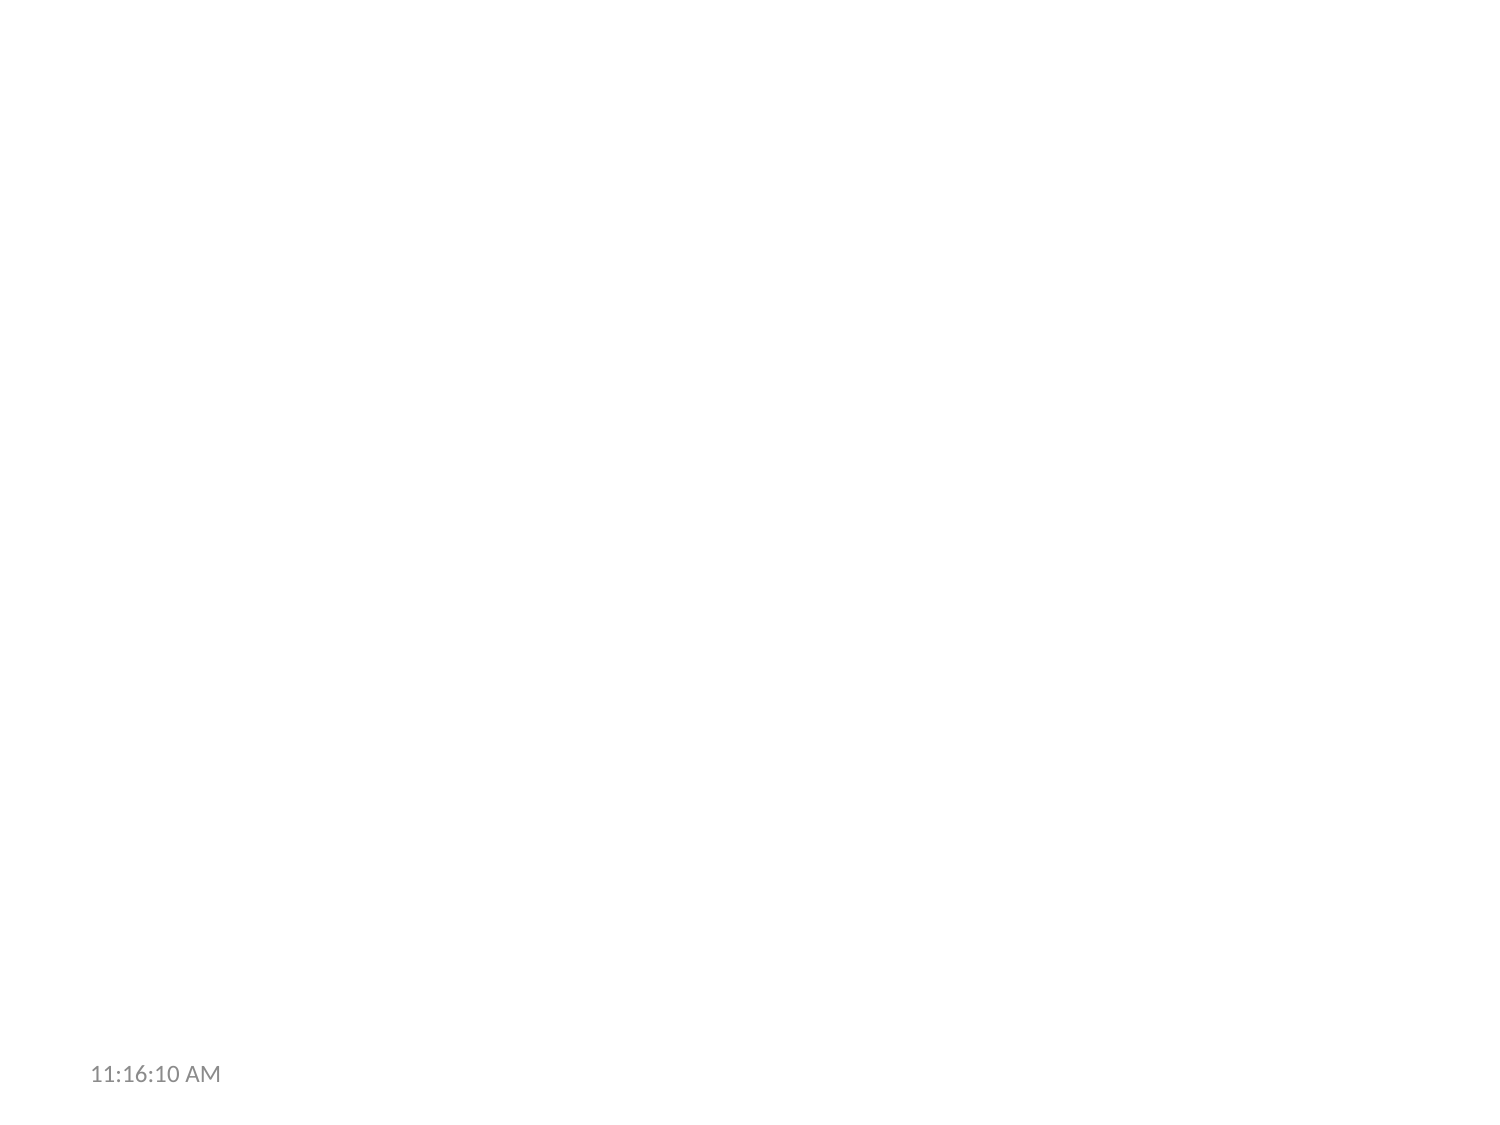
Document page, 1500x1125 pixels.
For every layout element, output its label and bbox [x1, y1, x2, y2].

slide_number [75, 1042, 425, 1103]
